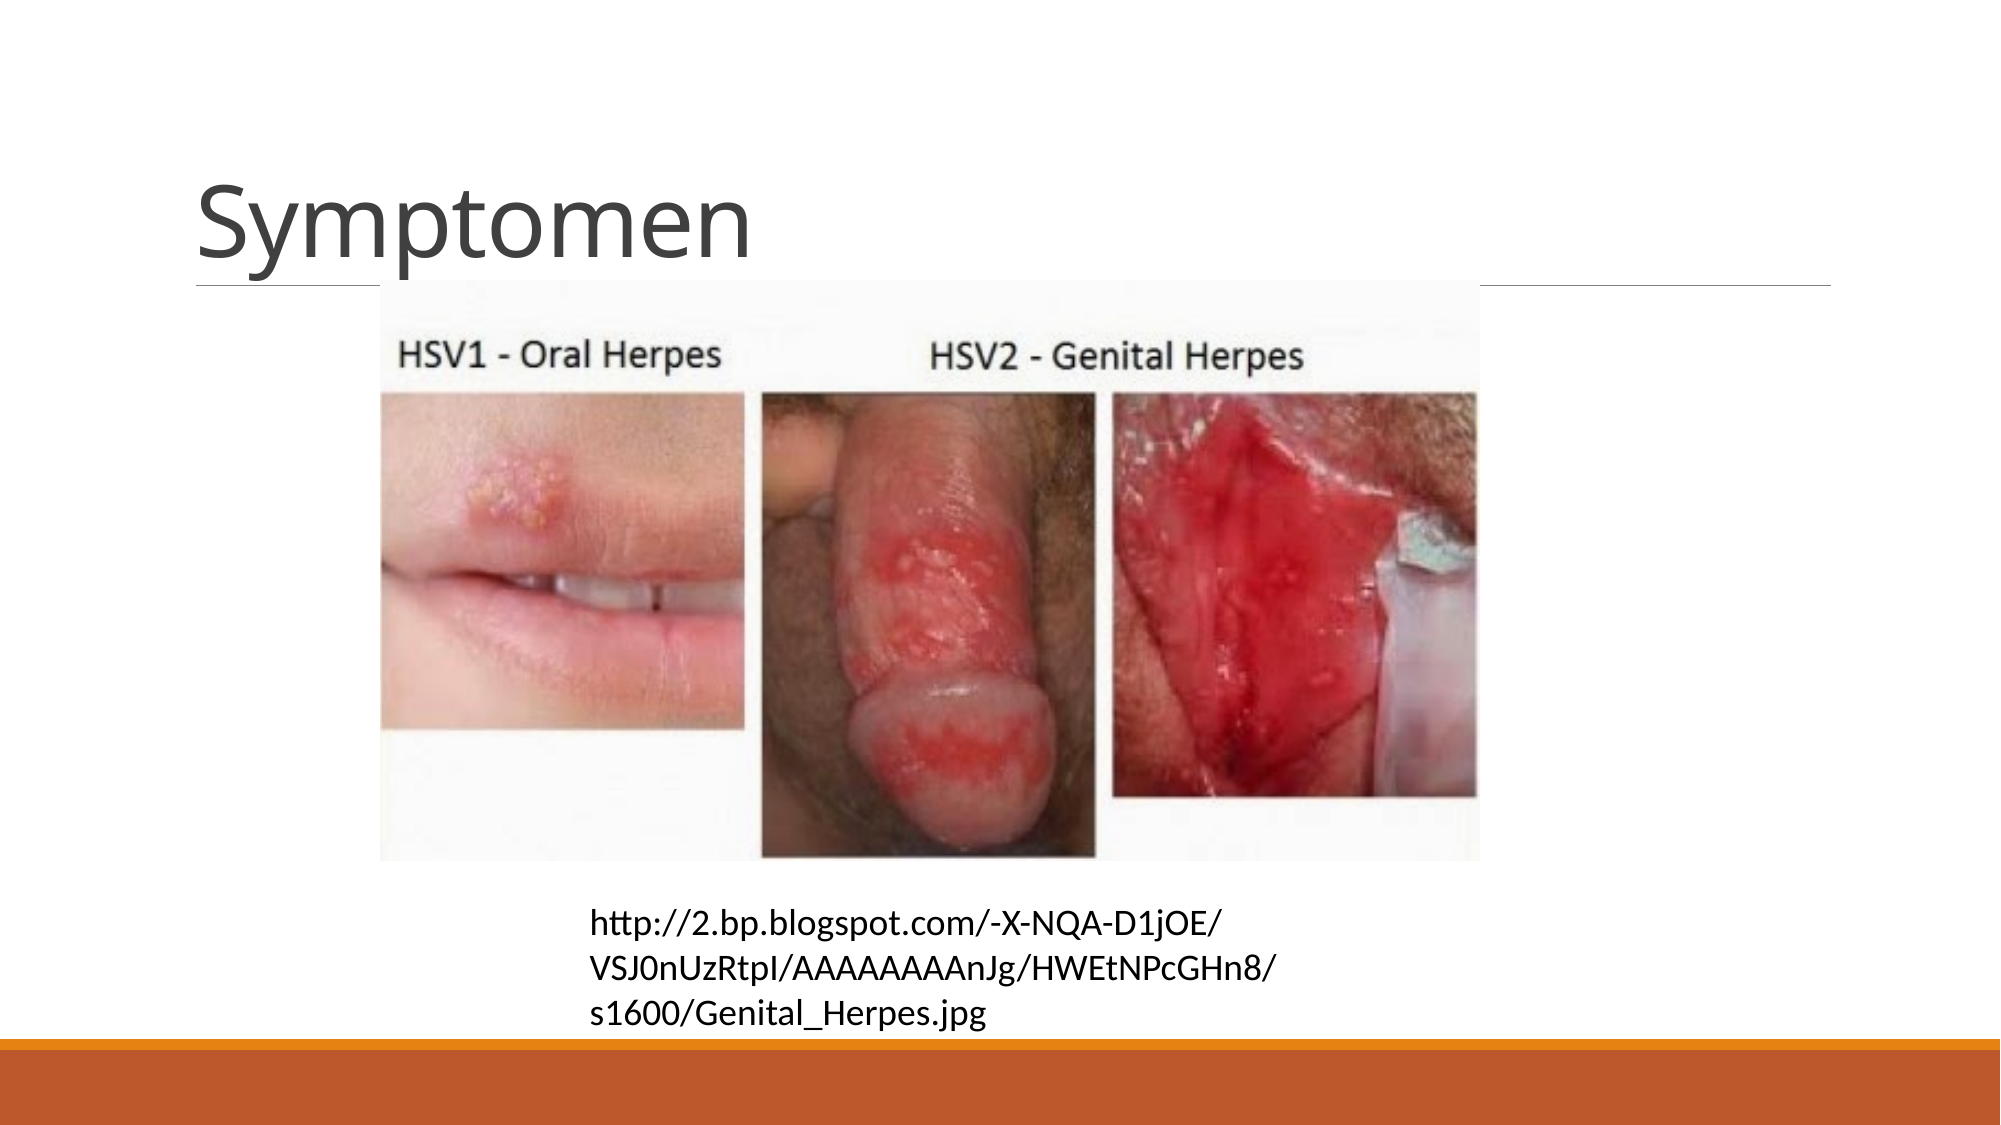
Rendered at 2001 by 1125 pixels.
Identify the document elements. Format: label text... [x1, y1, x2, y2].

picture [380, 279, 1480, 862]
title Symptomen [180, 47, 1830, 285]
text_box http://2.bp.blogspot.com/-X-NQA-D1jOE/VSJ0nUzRtpI/AAAAAAAAnJg/HWEtNPcGHn8/s1600/Genital_Herpes.jpg [574, 890, 1325, 1041]
